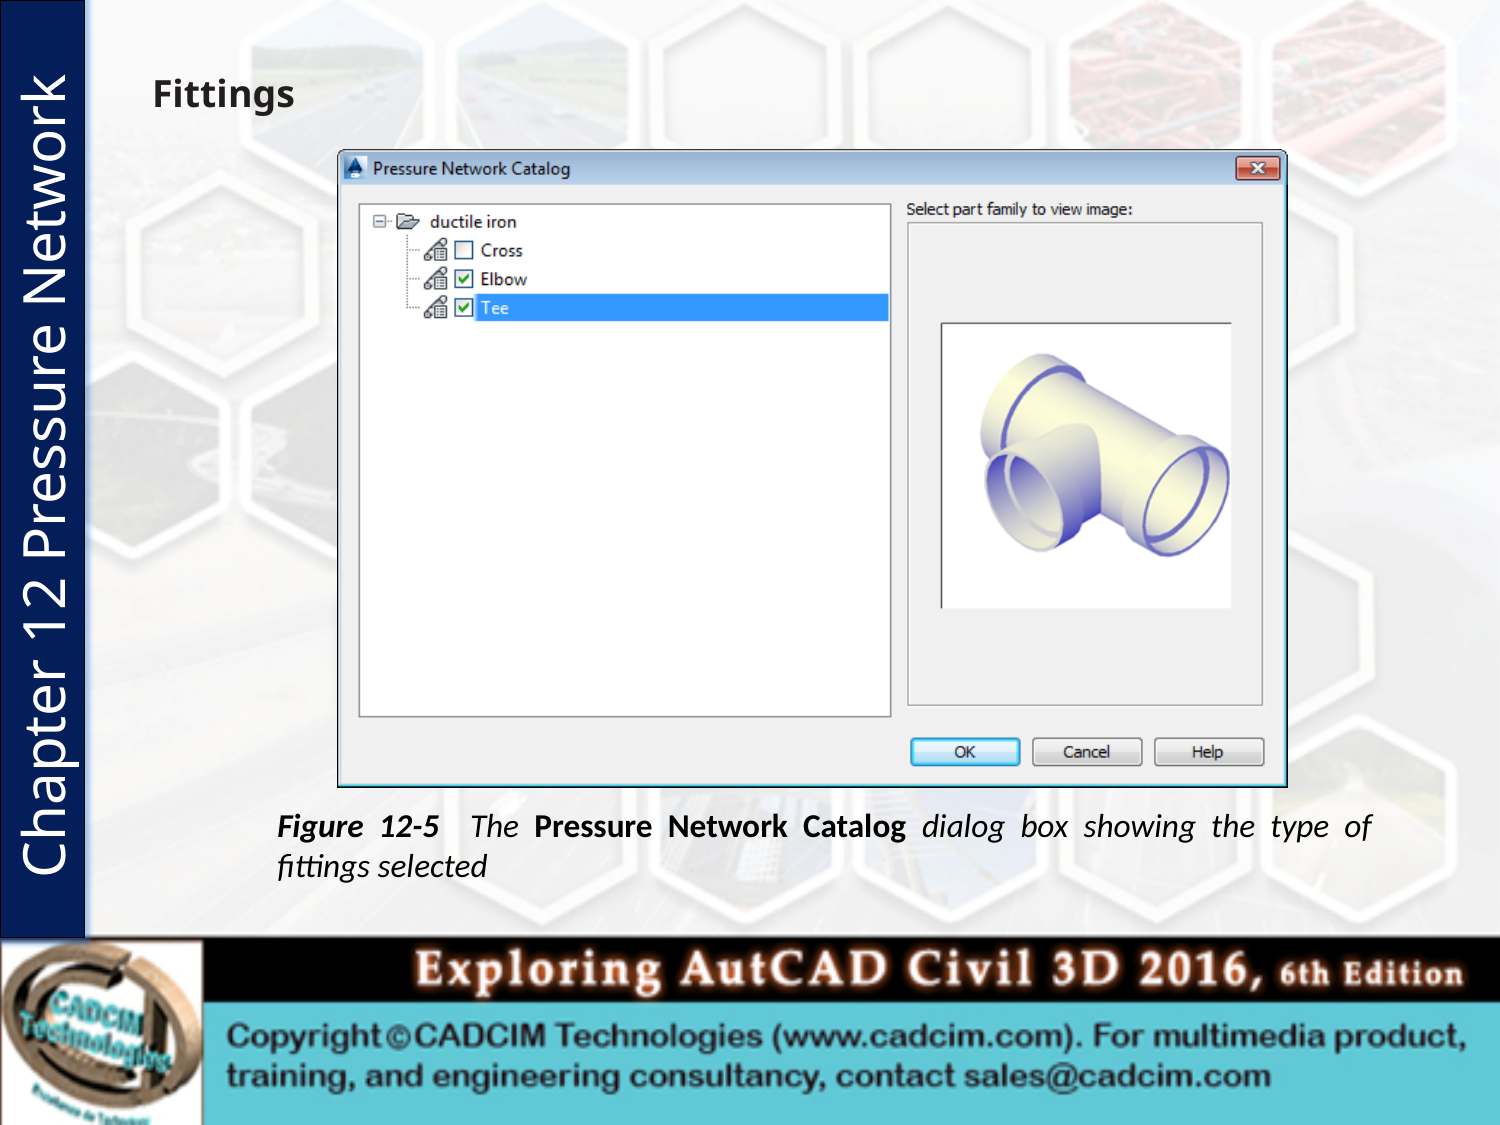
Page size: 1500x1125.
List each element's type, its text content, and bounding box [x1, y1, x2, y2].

text_box Chapter 12 Pressure Network [0, 0, 85, 938]
text_box Figure 12-5 The Pressure Network Catalog dialog box showing the type of fittings selected [262, 796, 1388, 892]
picture [0, 0, 1500, 1125]
text_box Fittings [137, 62, 888, 123]
